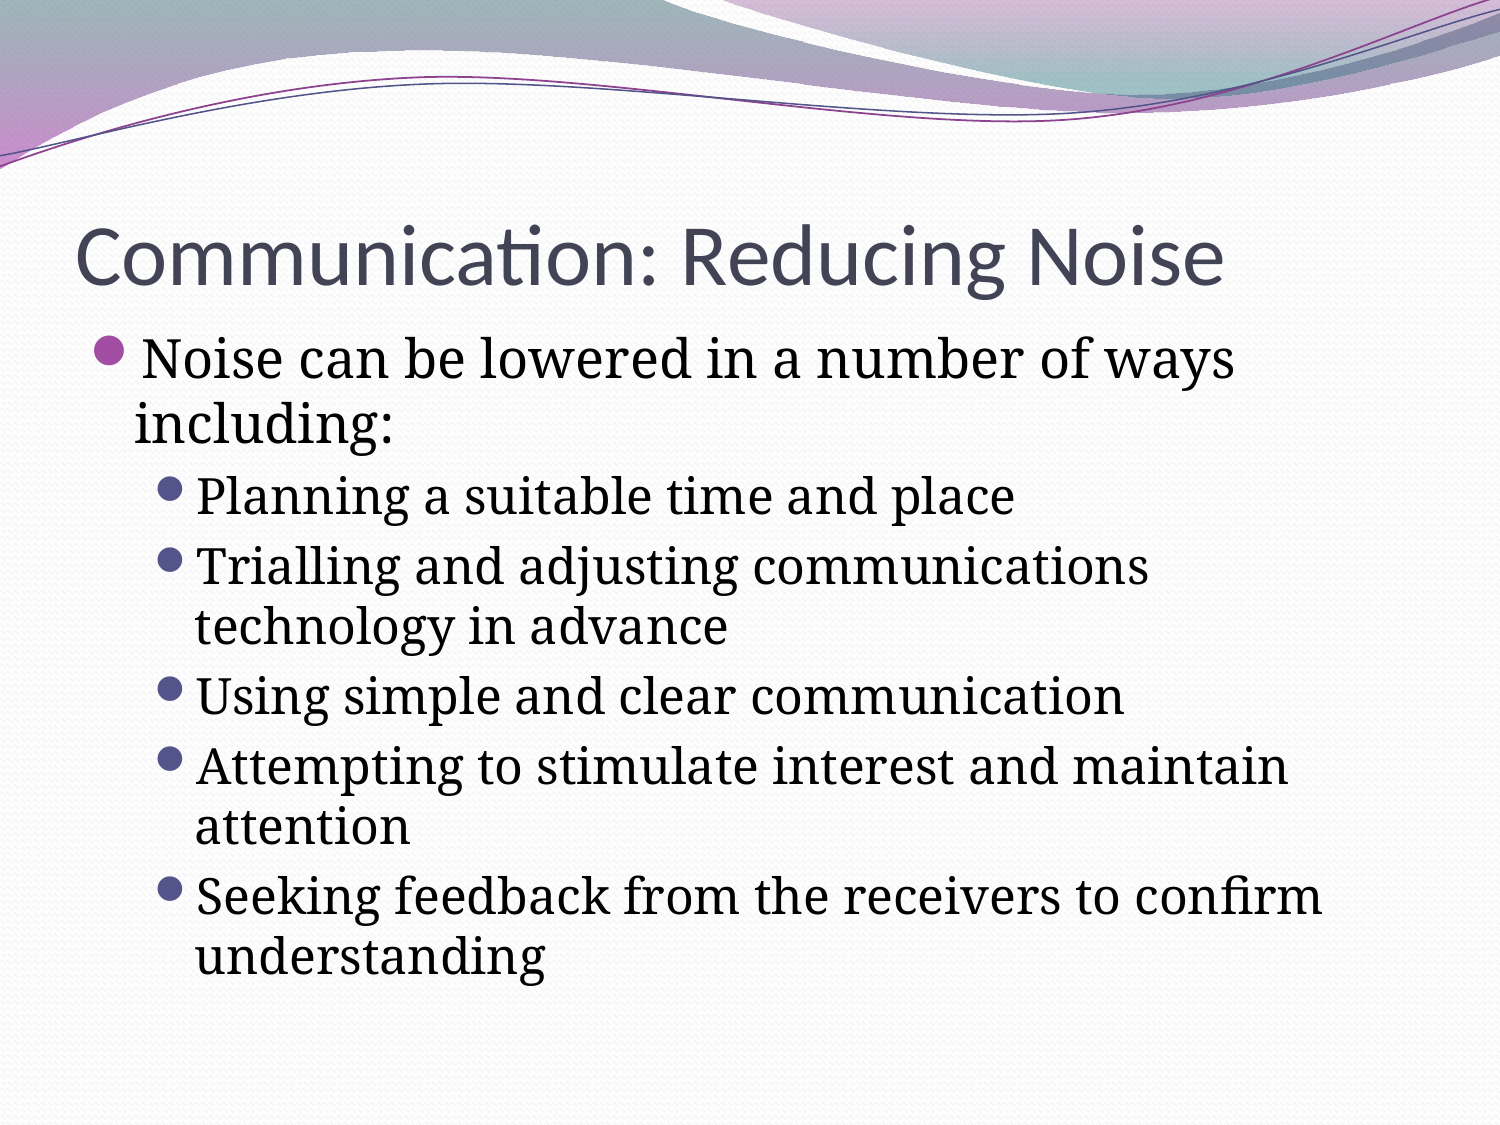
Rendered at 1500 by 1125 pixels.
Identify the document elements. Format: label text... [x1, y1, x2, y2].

title Communication: Reducing Noise [75, 115, 1425, 303]
list Noise can be lowered in a number of ways including: Planning a suitable time and place Trialling and adjusting communications technology in advance Using simple and clear communication Attempting to stimulate interest and maintain attention Seeking feedback from the receivers to confirm understanding [75, 317, 1425, 1038]
